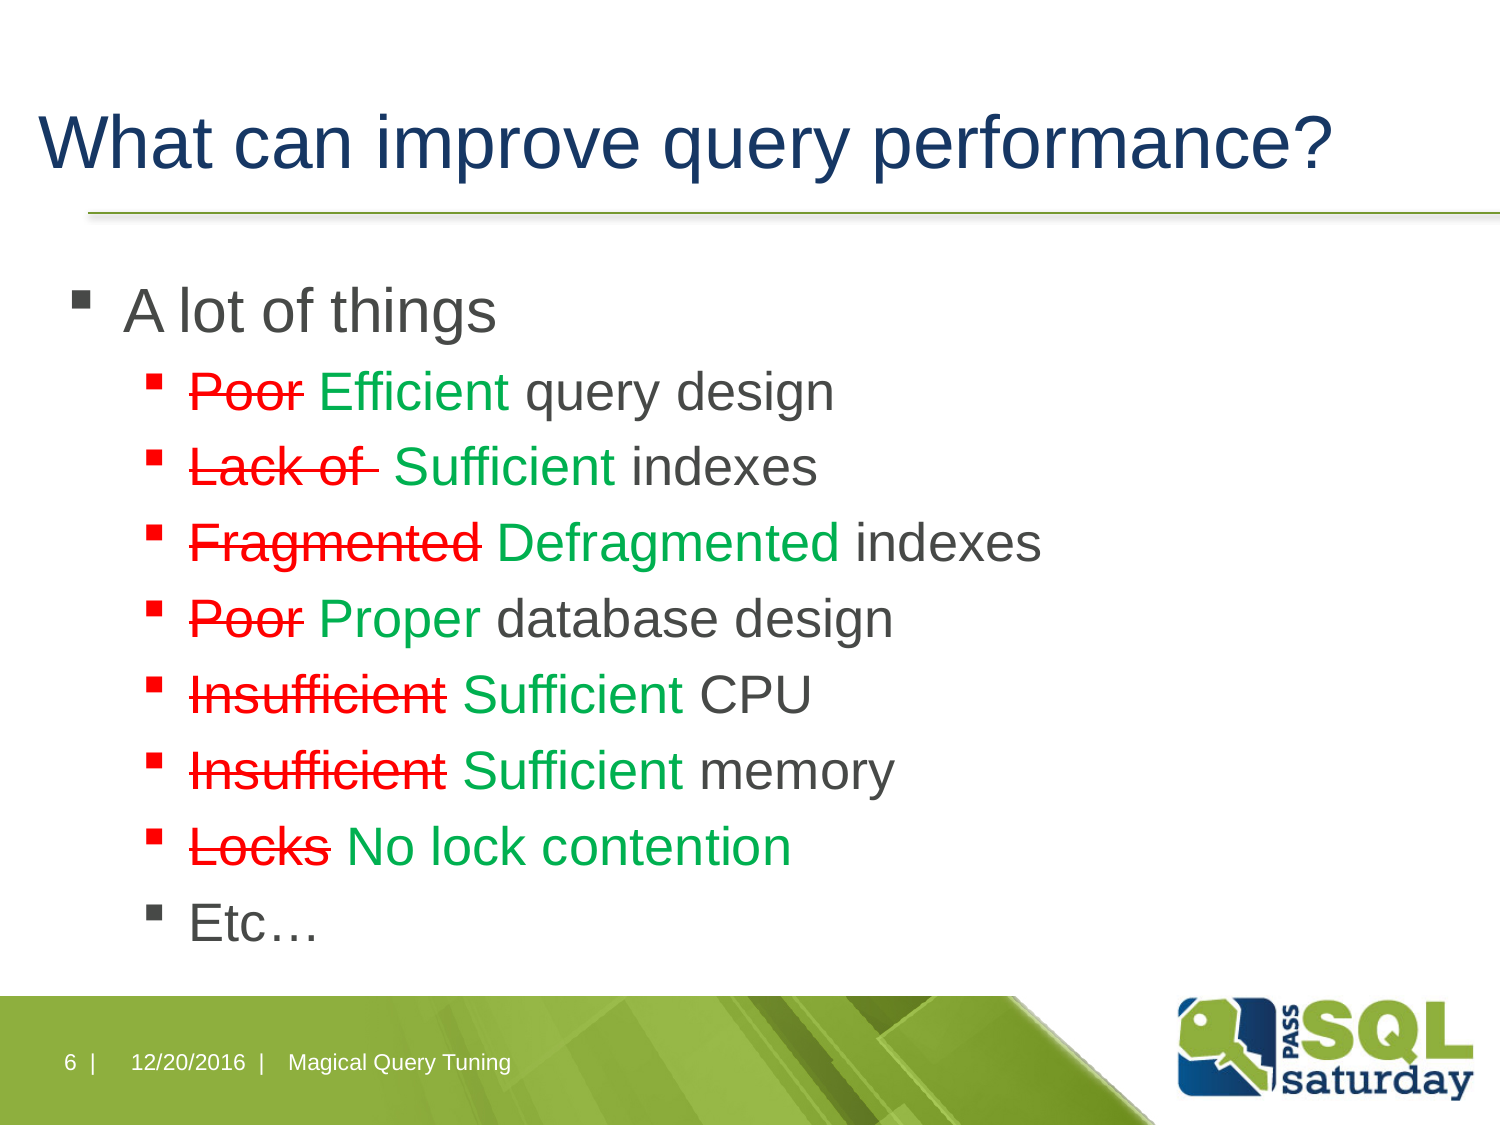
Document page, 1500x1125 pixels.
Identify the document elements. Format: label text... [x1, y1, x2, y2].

picture [0, 969, 1483, 1125]
list A lot of things Poor Efficient query design Lack of Sufficient indexes Fragmented Defragmented indexes Poor Proper database design Insufficient Sufficient CPU Insufficient Sufficient memory Locks No lock contention Etc… [51, 262, 1449, 970]
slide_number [115, 1031, 273, 1092]
text_box 6 | [37, 1031, 115, 1092]
title What can improve query performance? [23, 45, 1475, 233]
footer Magical Query Tuning [273, 1031, 751, 1092]
